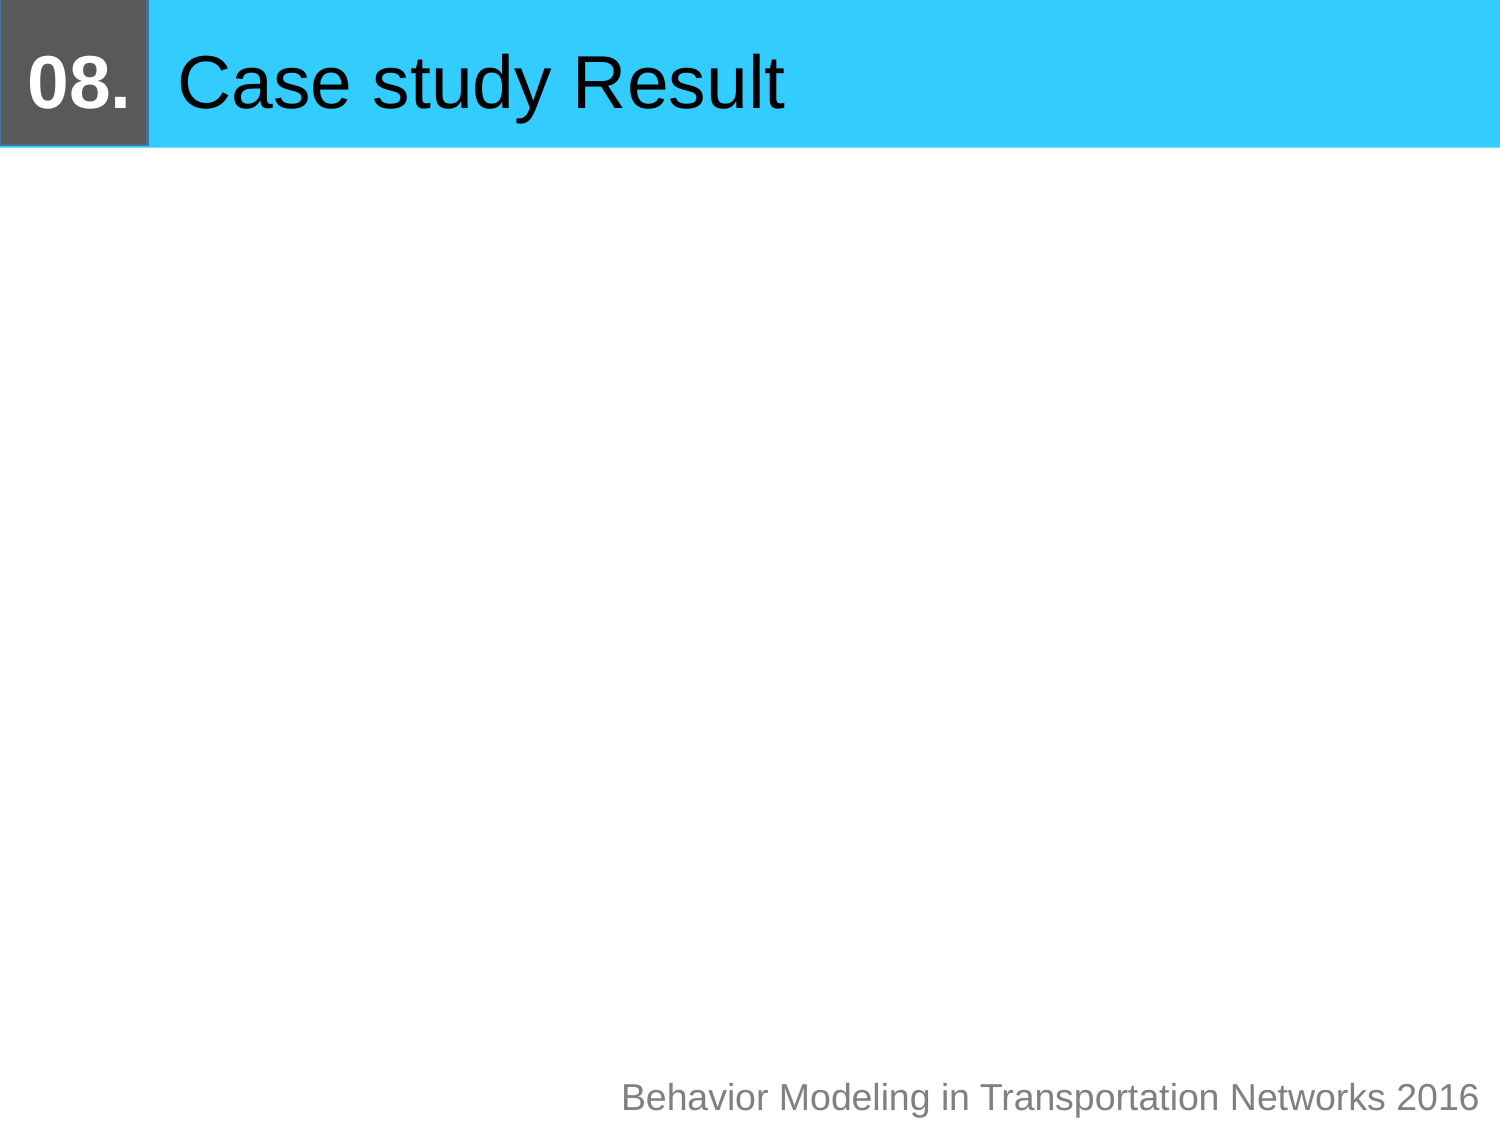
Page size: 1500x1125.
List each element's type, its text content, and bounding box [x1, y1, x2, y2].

text_box 08. [12, 25, 147, 131]
text_box Case study Result [162, 25, 801, 131]
text_box Behavior Modeling in Transportation Networks 2016 [606, 1065, 1495, 1125]
text_box [0, 0, 149, 146]
text_box [0, 0, 1500, 149]
